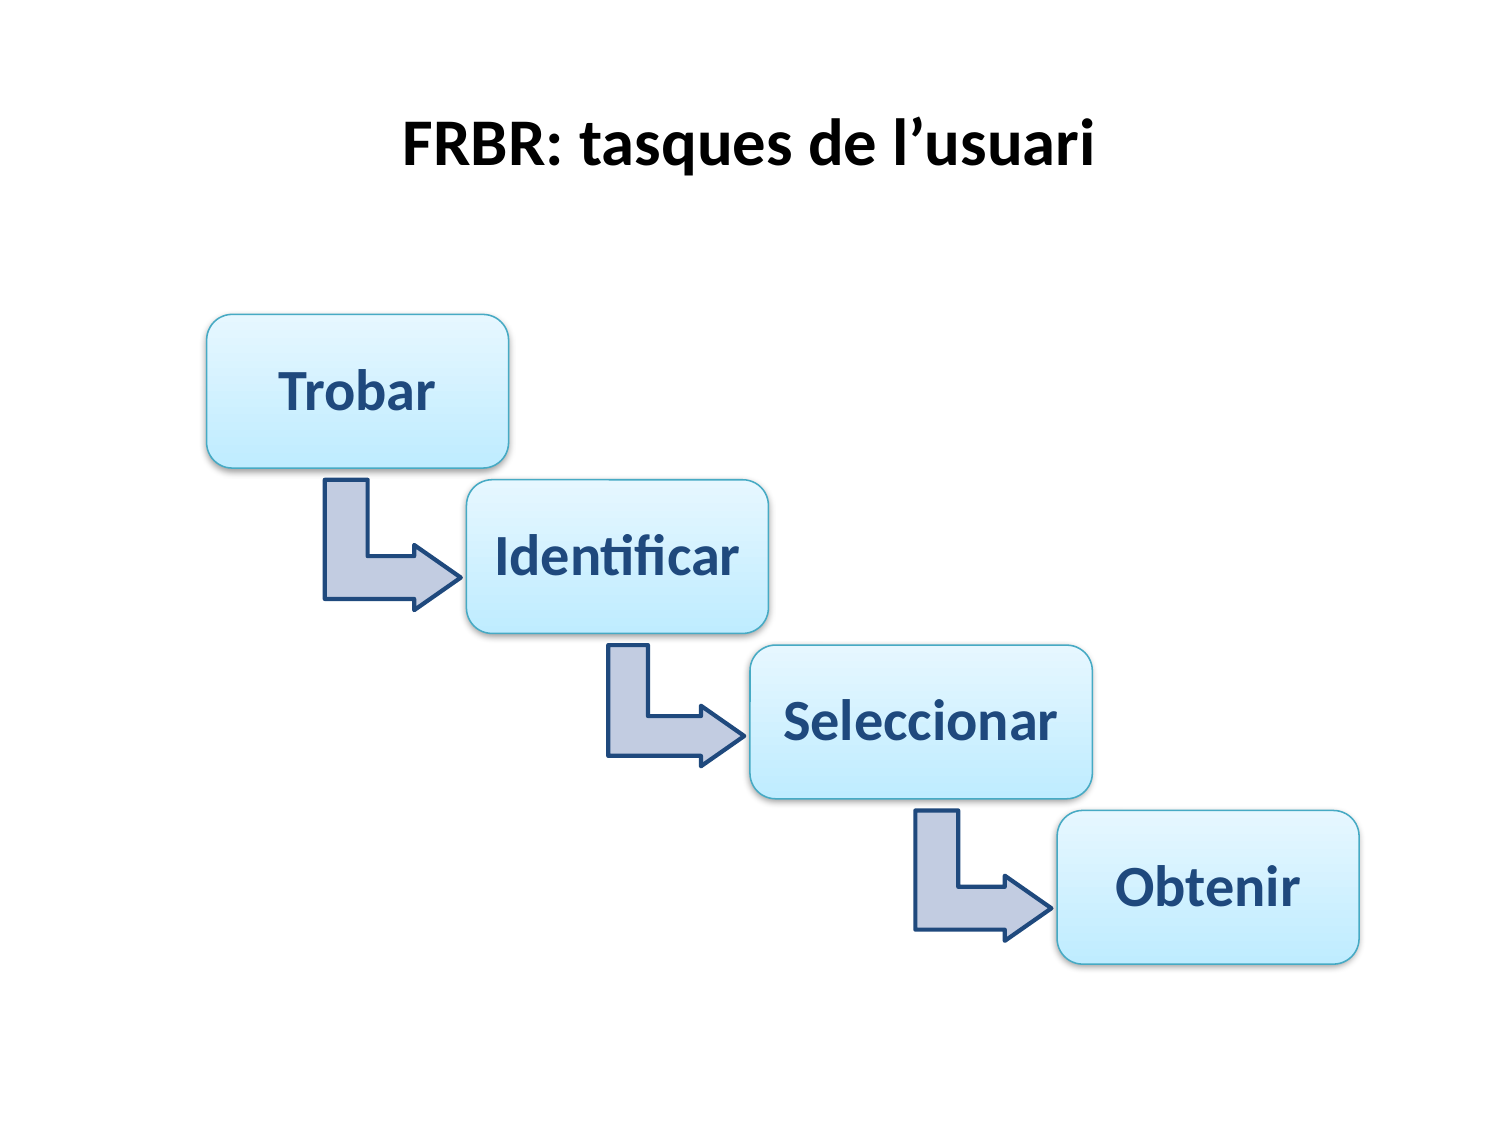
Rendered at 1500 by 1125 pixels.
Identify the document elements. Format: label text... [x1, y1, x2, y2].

title FRBR: tasques de l’usuari [75, 45, 1425, 233]
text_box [206, 314, 1407, 990]
